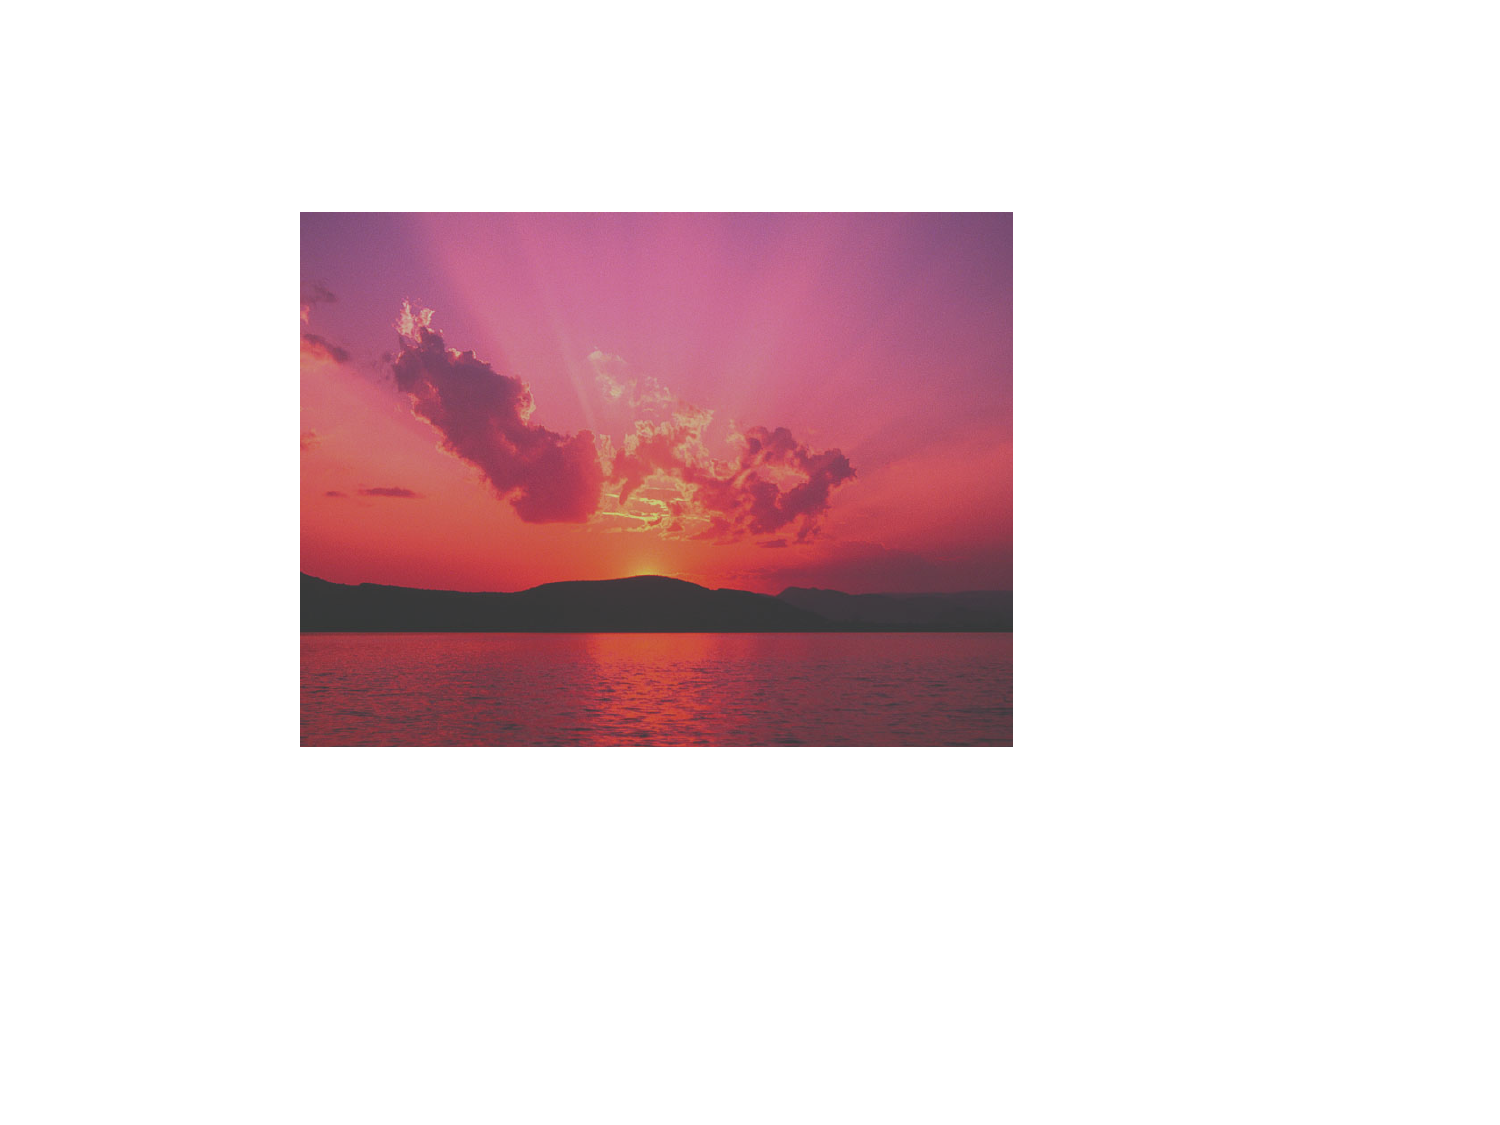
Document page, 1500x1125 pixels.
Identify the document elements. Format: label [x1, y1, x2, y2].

picture [299, 212, 1013, 748]
